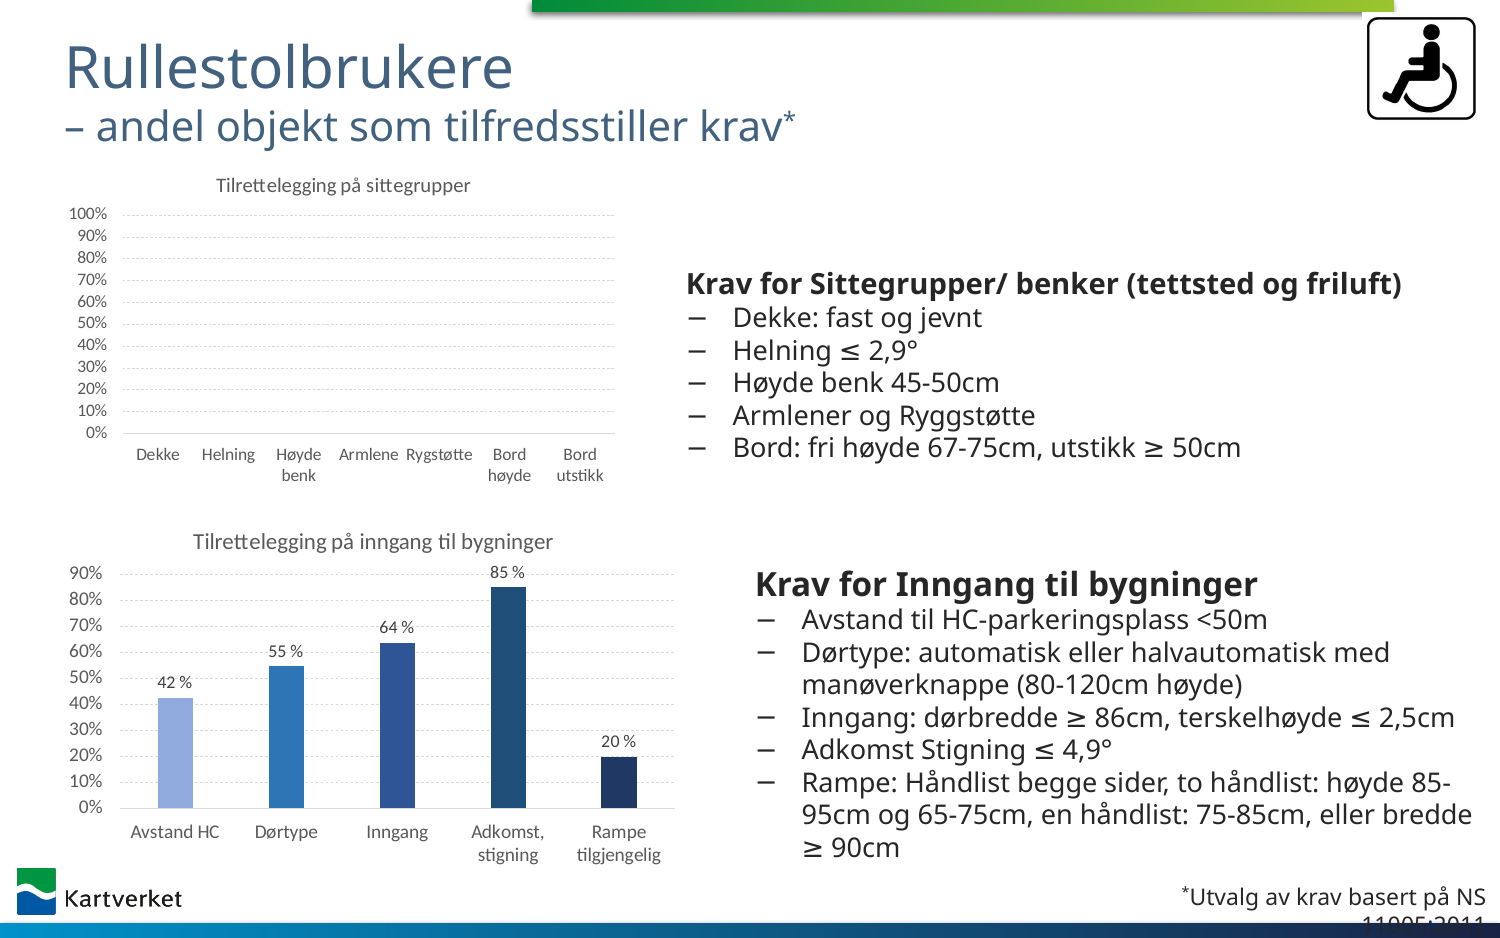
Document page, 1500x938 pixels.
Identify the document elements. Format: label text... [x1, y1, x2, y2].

picture [1362, 12, 1481, 126]
text_box Rullestolbrukere – andel objekt som tilfredsstiller krav* [49, 25, 1431, 158]
text_box Krav for Inngang til bygninger Avstand til HC-parkeringsplass <50m Dørtype: automatisk eller halvautomatisk med manøverknappe (80-120cm høyde) Inngang: dørbredde ≥ 86cm, terskelhøyde ≤ 2,5cm Adkomst Stigning ≤ 4,9° Rampe: Håndlist begge sider, to håndlist: høyde 85-95cm og 65-75cm, en håndlist: 75-85cm, eller bredde ≥ 90cm [740, 555, 1491, 870]
picture [62, 166, 625, 492]
text_box *Utvalg av krav basert på NS 11005:2011 [1068, 873, 1500, 938]
text_box Krav for Sittegrupper/ benker (tettsted og friluft) Dekke: fast og jevnt Helning ≤ 2,9° Høyde benk 45-50cm Armlener og Ryggstøtte Bord: fri høyde 67-75cm, utstikk ≥ 50cm [670, 258, 1418, 471]
picture [62, 520, 685, 874]
